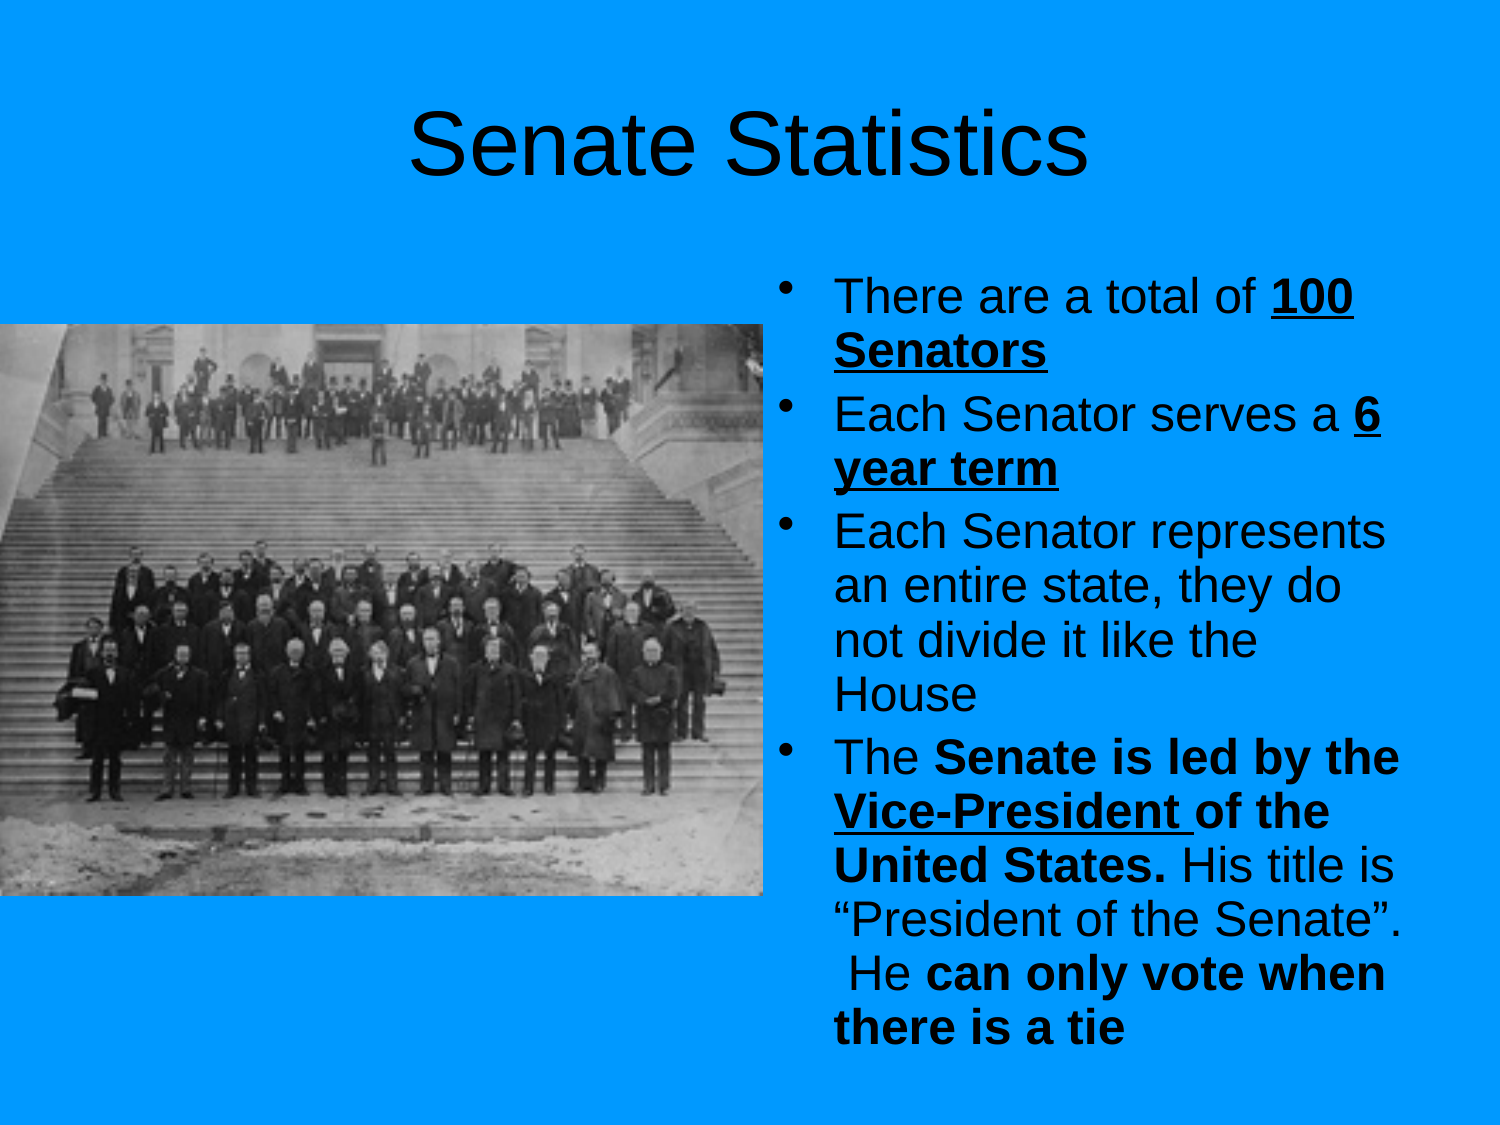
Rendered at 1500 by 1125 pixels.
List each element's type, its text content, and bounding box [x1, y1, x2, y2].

title Senate Statistics [75, 45, 1425, 233]
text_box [0, 324, 763, 896]
list There are a total of 100 Senators Each Senator serves a 6 year term Each Senator represents an entire state, they do not divide it like the House The Senate is led by the Vice-President of the United States. His title is “President of the Senate”. He can only vote when there is a tie [762, 262, 1425, 1125]
